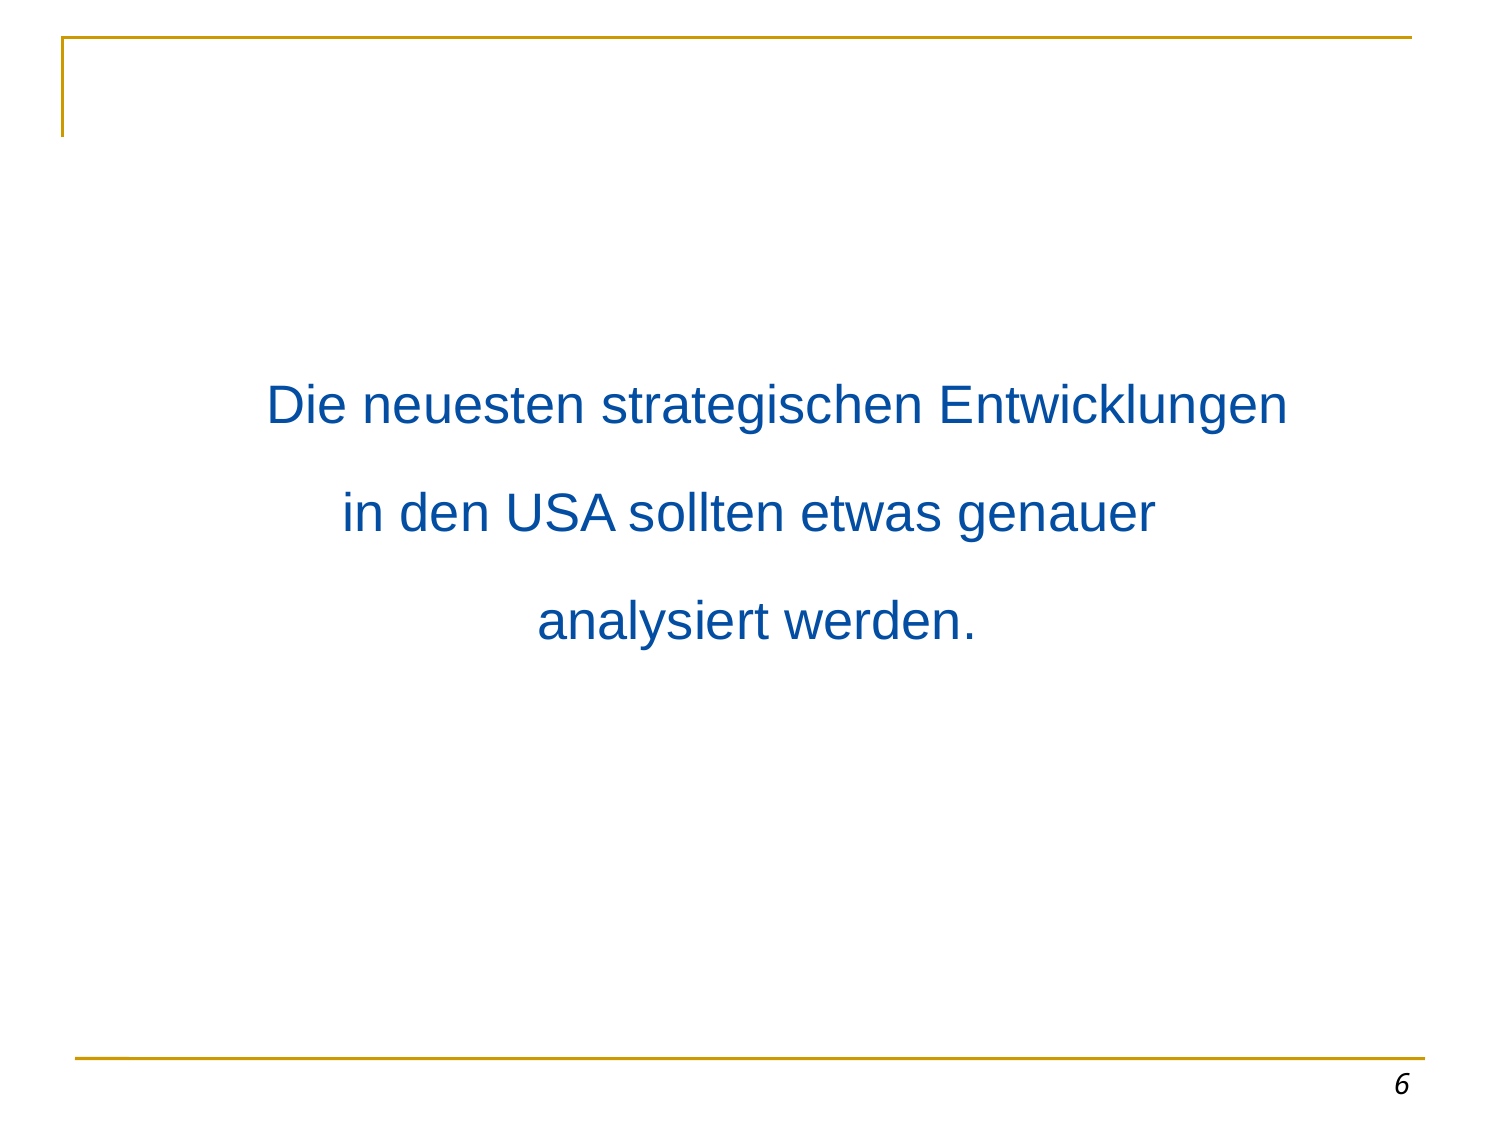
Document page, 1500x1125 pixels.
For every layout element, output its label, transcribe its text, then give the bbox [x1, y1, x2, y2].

list Die neuesten strategischen Entwicklungen in den USA sollten etwas genauer analysiert werden. [126, 329, 1374, 479]
slide_number 6 [1342, 1037, 1426, 1113]
